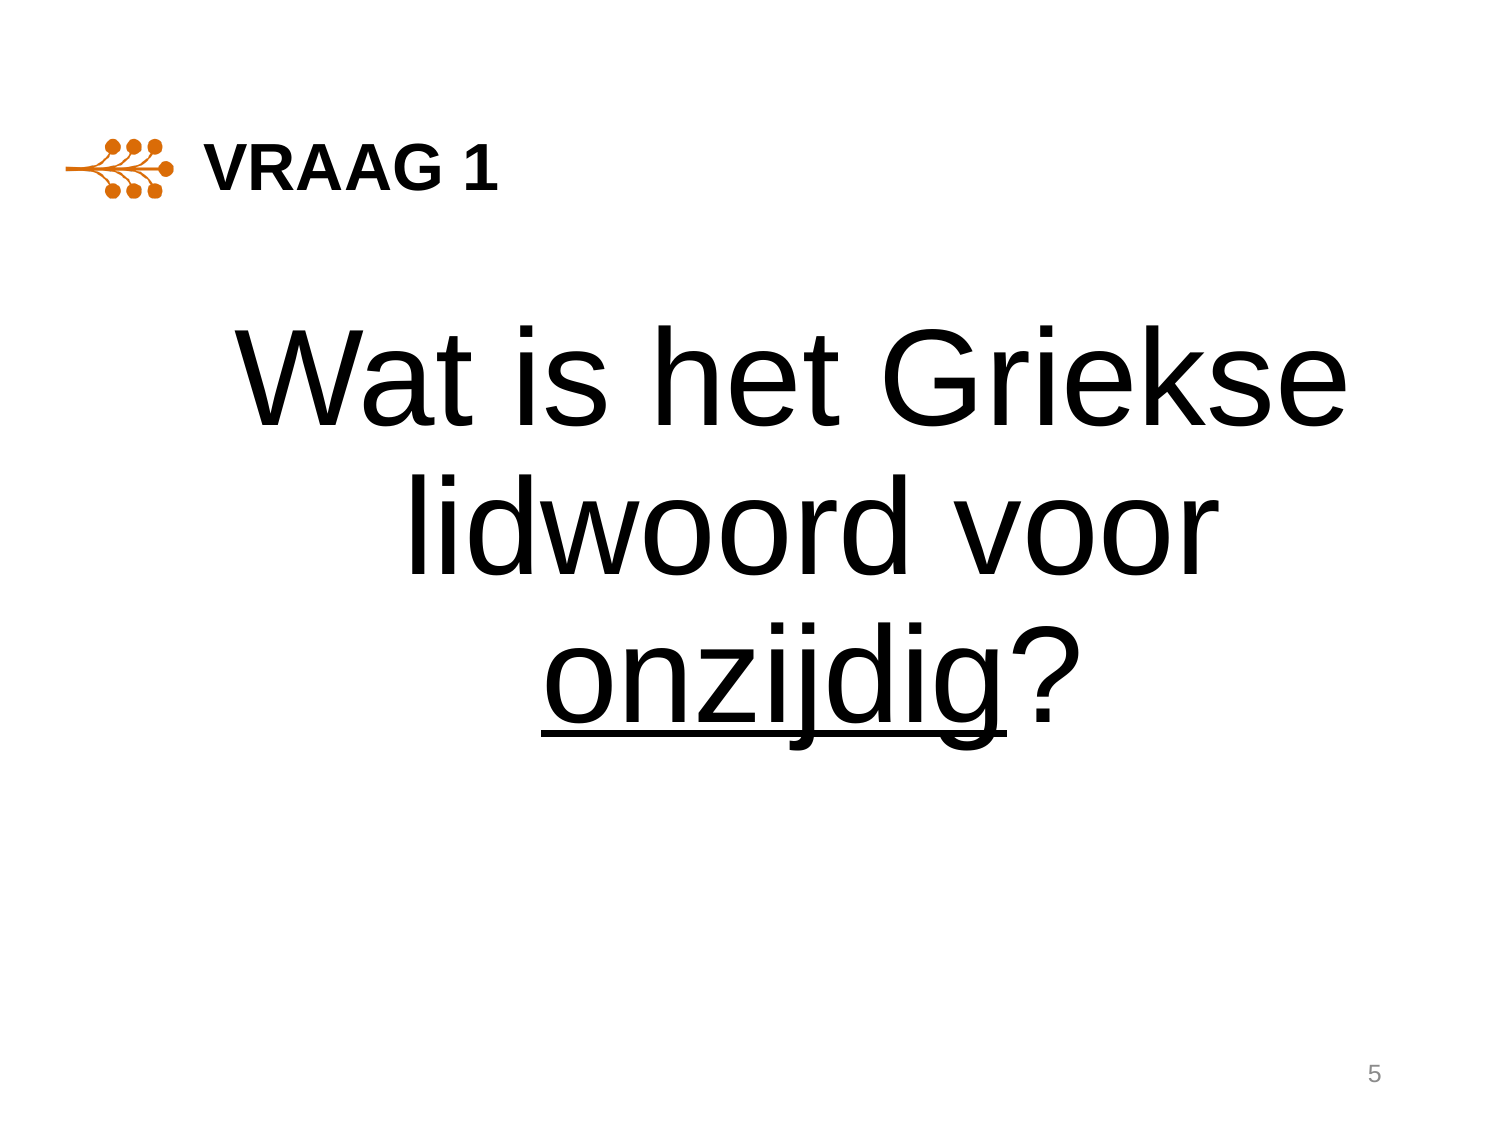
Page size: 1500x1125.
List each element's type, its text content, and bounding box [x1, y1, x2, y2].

list Wat is het Griekse lidwoord voor onzijdig? [190, 299, 1397, 1014]
title Vraag 1 [188, 59, 1397, 278]
picture [65, 138, 174, 199]
slide_number 5 [1059, 1042, 1397, 1103]
